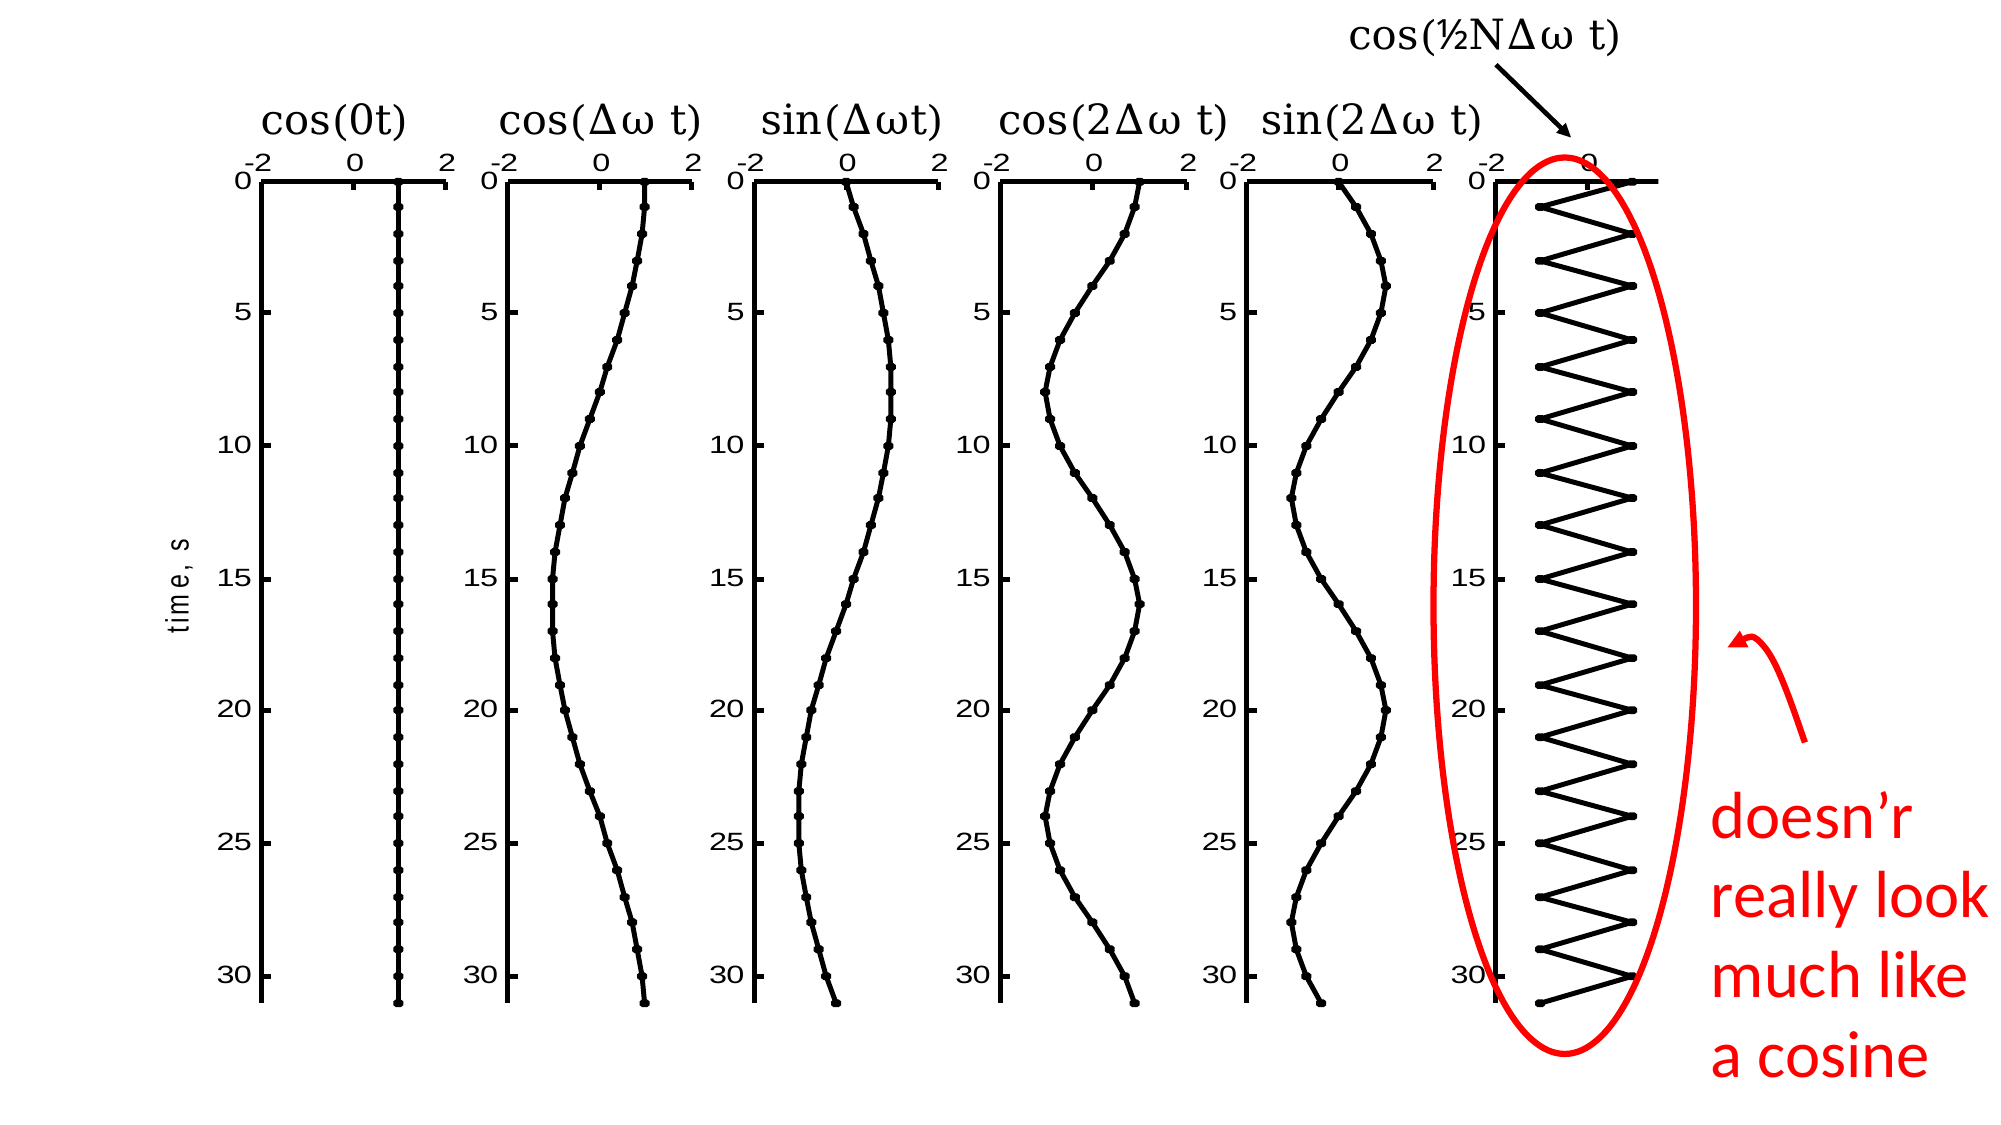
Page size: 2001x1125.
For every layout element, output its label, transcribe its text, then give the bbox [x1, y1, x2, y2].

text_box cos(2Δω t) [983, 85, 1246, 137]
text_box cos(½NΔω t) [1333, 0, 1659, 65]
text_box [1497, 63, 1570, 139]
text_box cos(0t) [245, 85, 459, 137]
text_box [1541, 1048, 1589, 1055]
text_box sin(Δωt) [745, 85, 983, 137]
picture [158, 137, 1659, 1048]
text_box doesn’r really look much like a cosine [1696, 763, 2000, 1099]
text_box [1659, 290, 1698, 922]
text_box cos(Δω t) [483, 85, 745, 137]
text_box [1727, 635, 1806, 743]
text_box sin(2Δω t) [1246, 85, 1497, 137]
